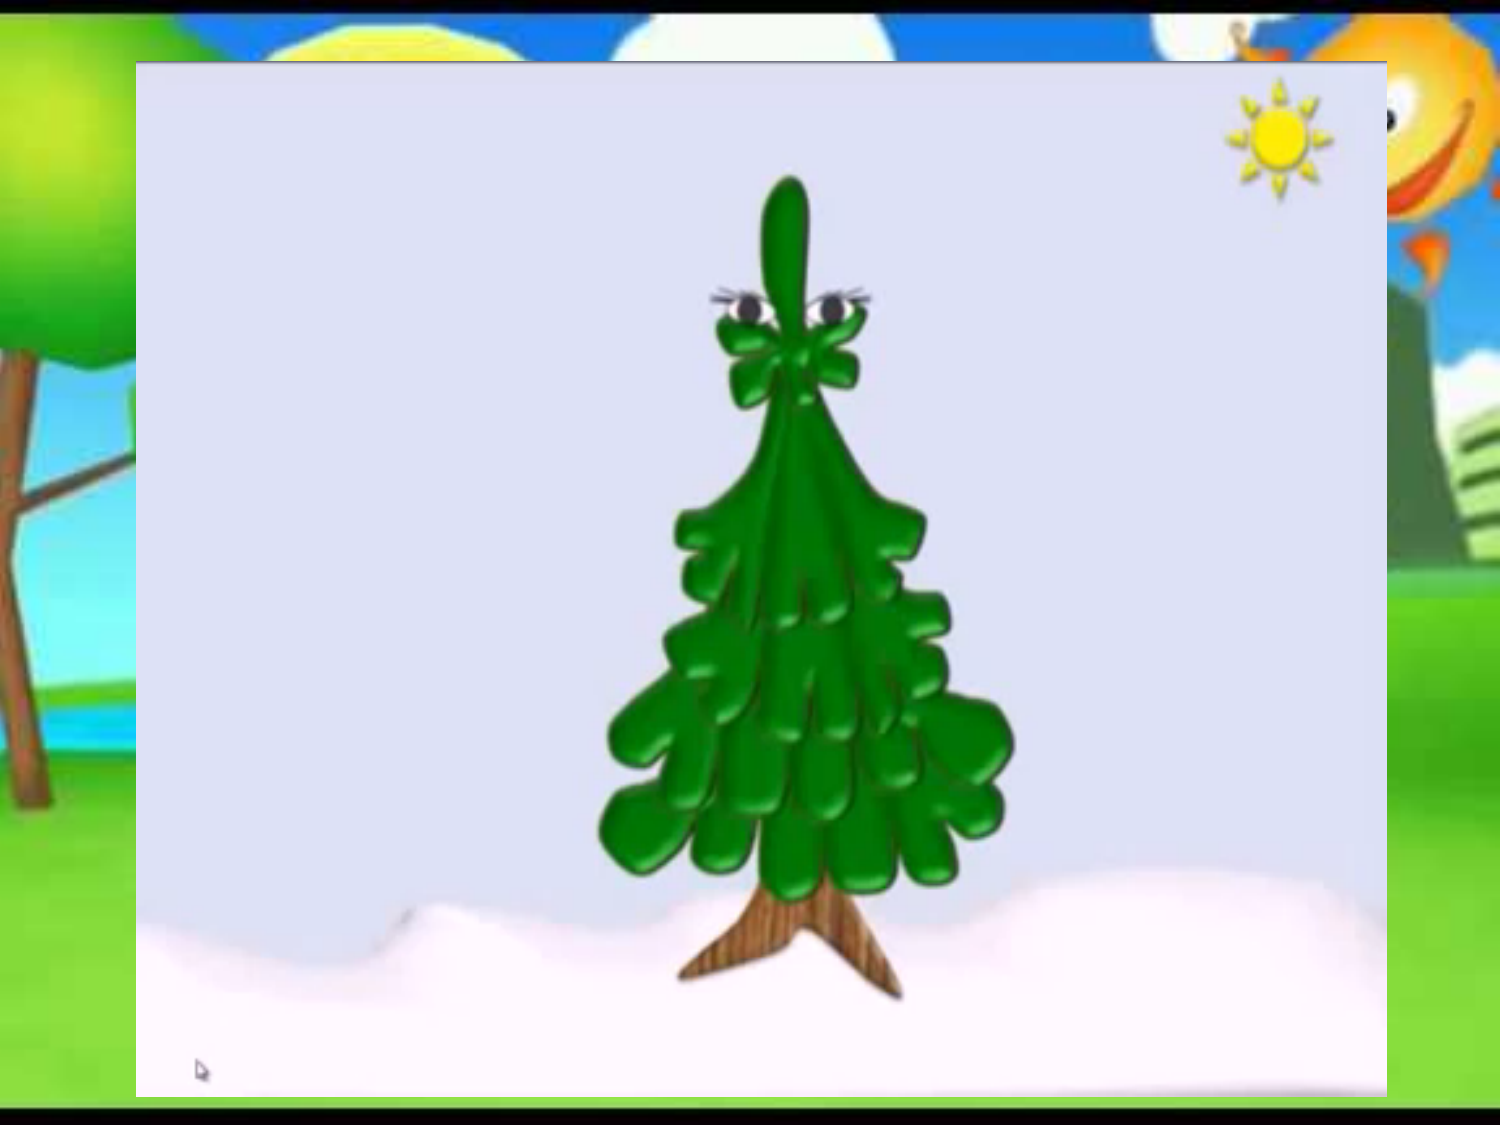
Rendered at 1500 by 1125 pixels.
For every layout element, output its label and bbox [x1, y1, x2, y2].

list [135, 59, 1389, 1098]
picture [0, 0, 1500, 1125]
